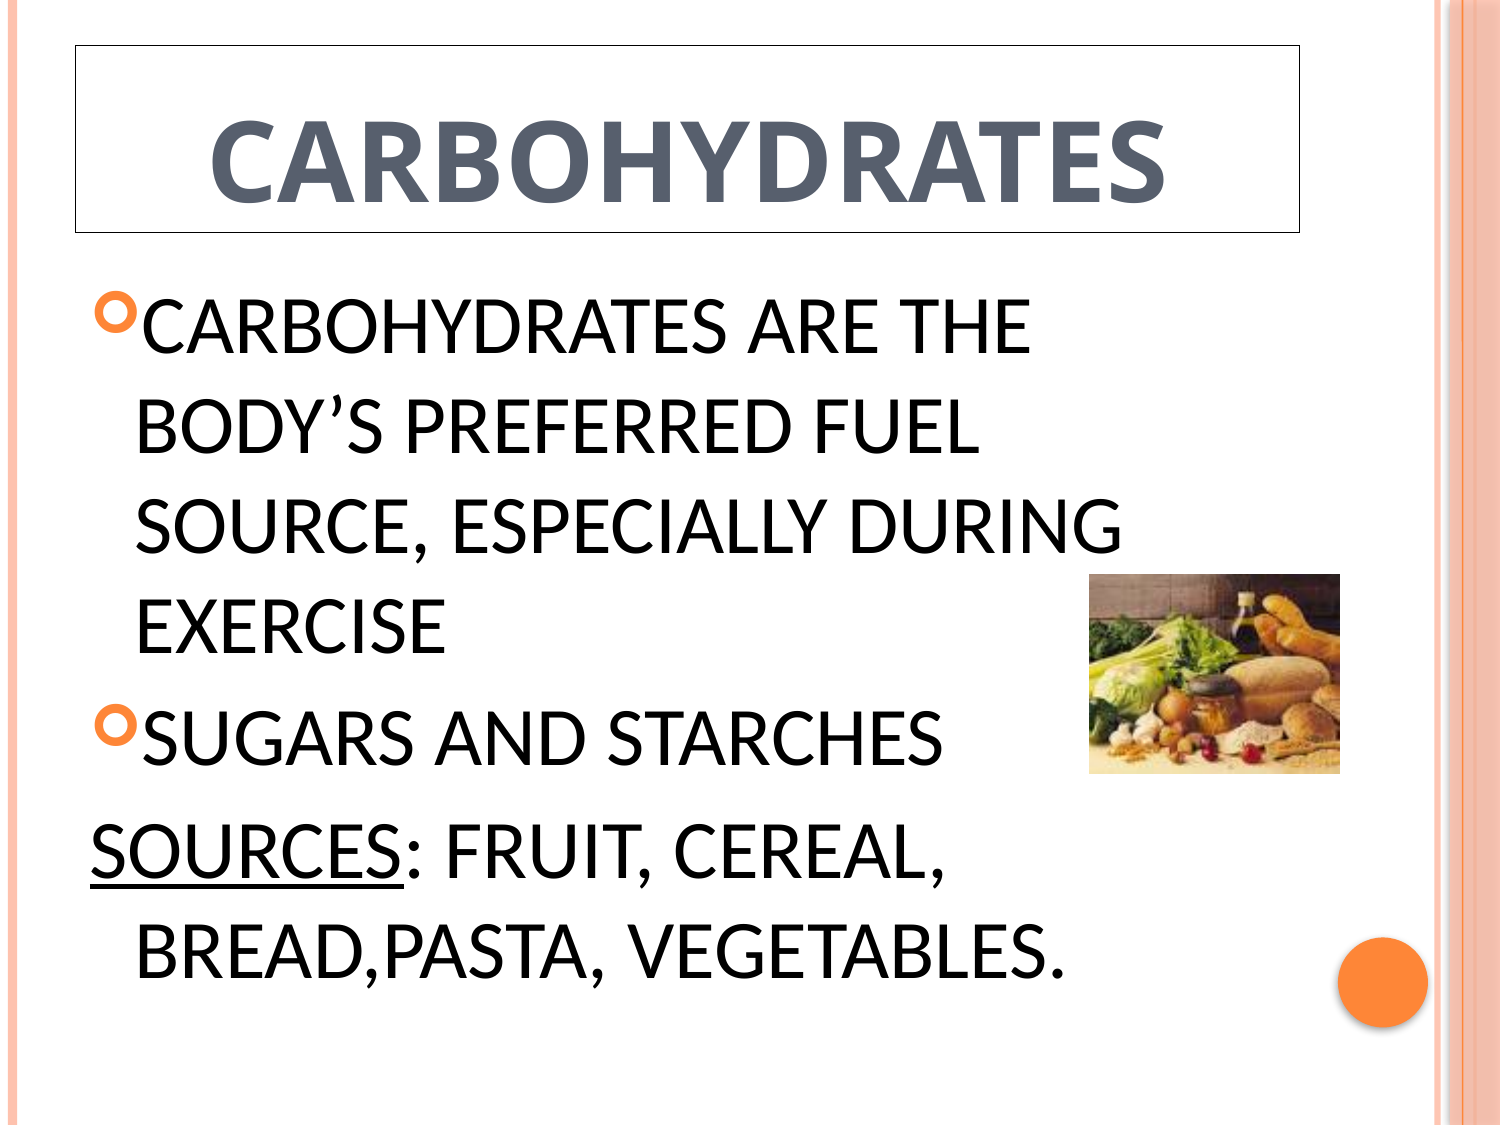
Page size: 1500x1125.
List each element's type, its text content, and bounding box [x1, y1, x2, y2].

list CARBOHYDRATES ARE THE BODY’S PREFERRED FUEL SOURCE, ESPECIALLY DURING EXERCISE SUGARS AND STARCHES SOURCES: FRUIT, CEREAL, BREAD,PASTA, VEGETABLES. . [75, 262, 1300, 1062]
title CARBOHYDRATES [75, 45, 1300, 233]
picture [1089, 573, 1341, 775]
